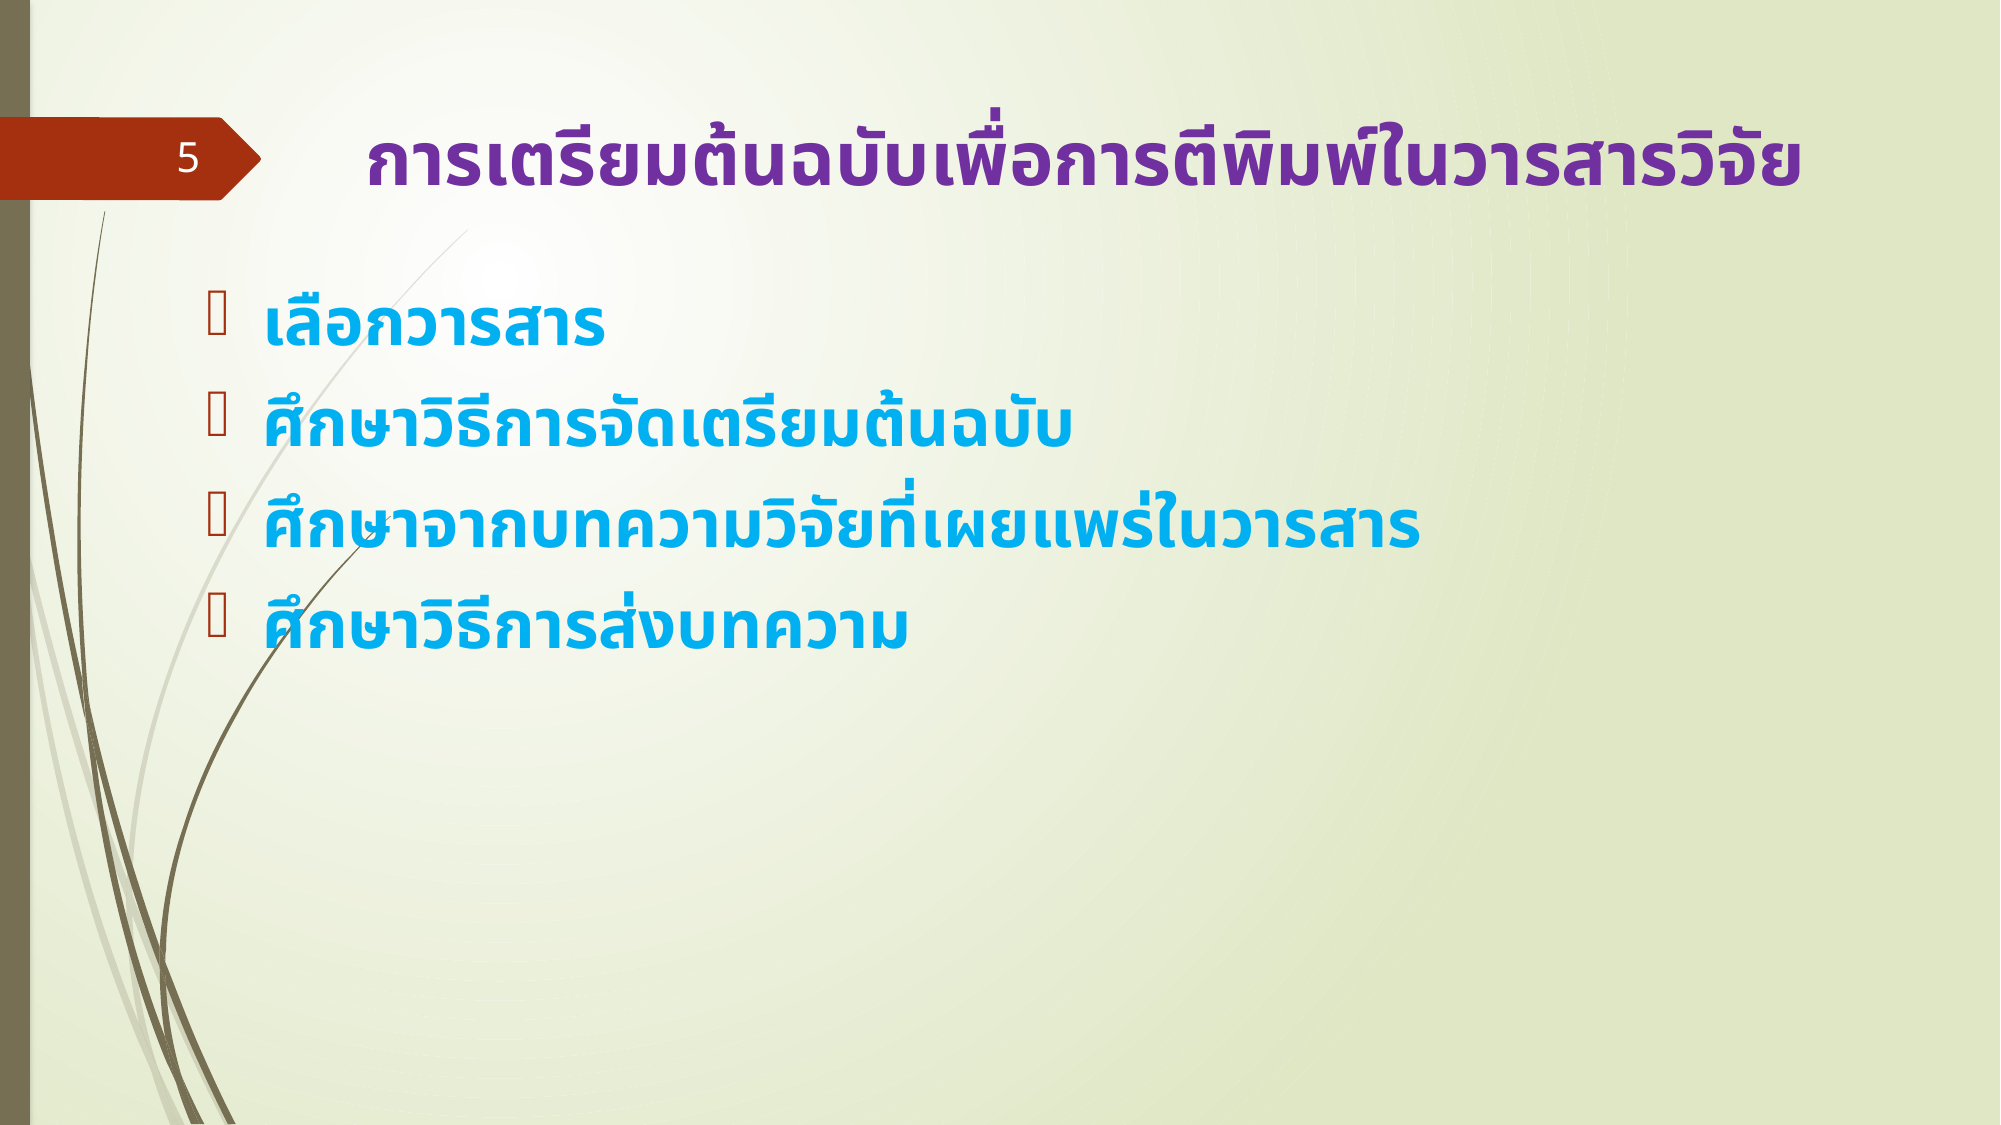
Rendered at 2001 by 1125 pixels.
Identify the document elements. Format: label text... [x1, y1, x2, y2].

title การเตรียมต้นฉบับเพื่อการตีพิมพ์ในวารสารวิจัย [350, 102, 1888, 271]
list เลือกวารสาร ศึกษาวิธีการจัดเตรียมต้นฉบับ ศึกษาจากบทความวิจัยที่เผยแพร่ในวารสาร ศึกษาวิธีการส่งบทความ [191, 271, 1888, 970]
slide_number 5 [87, 129, 216, 190]
